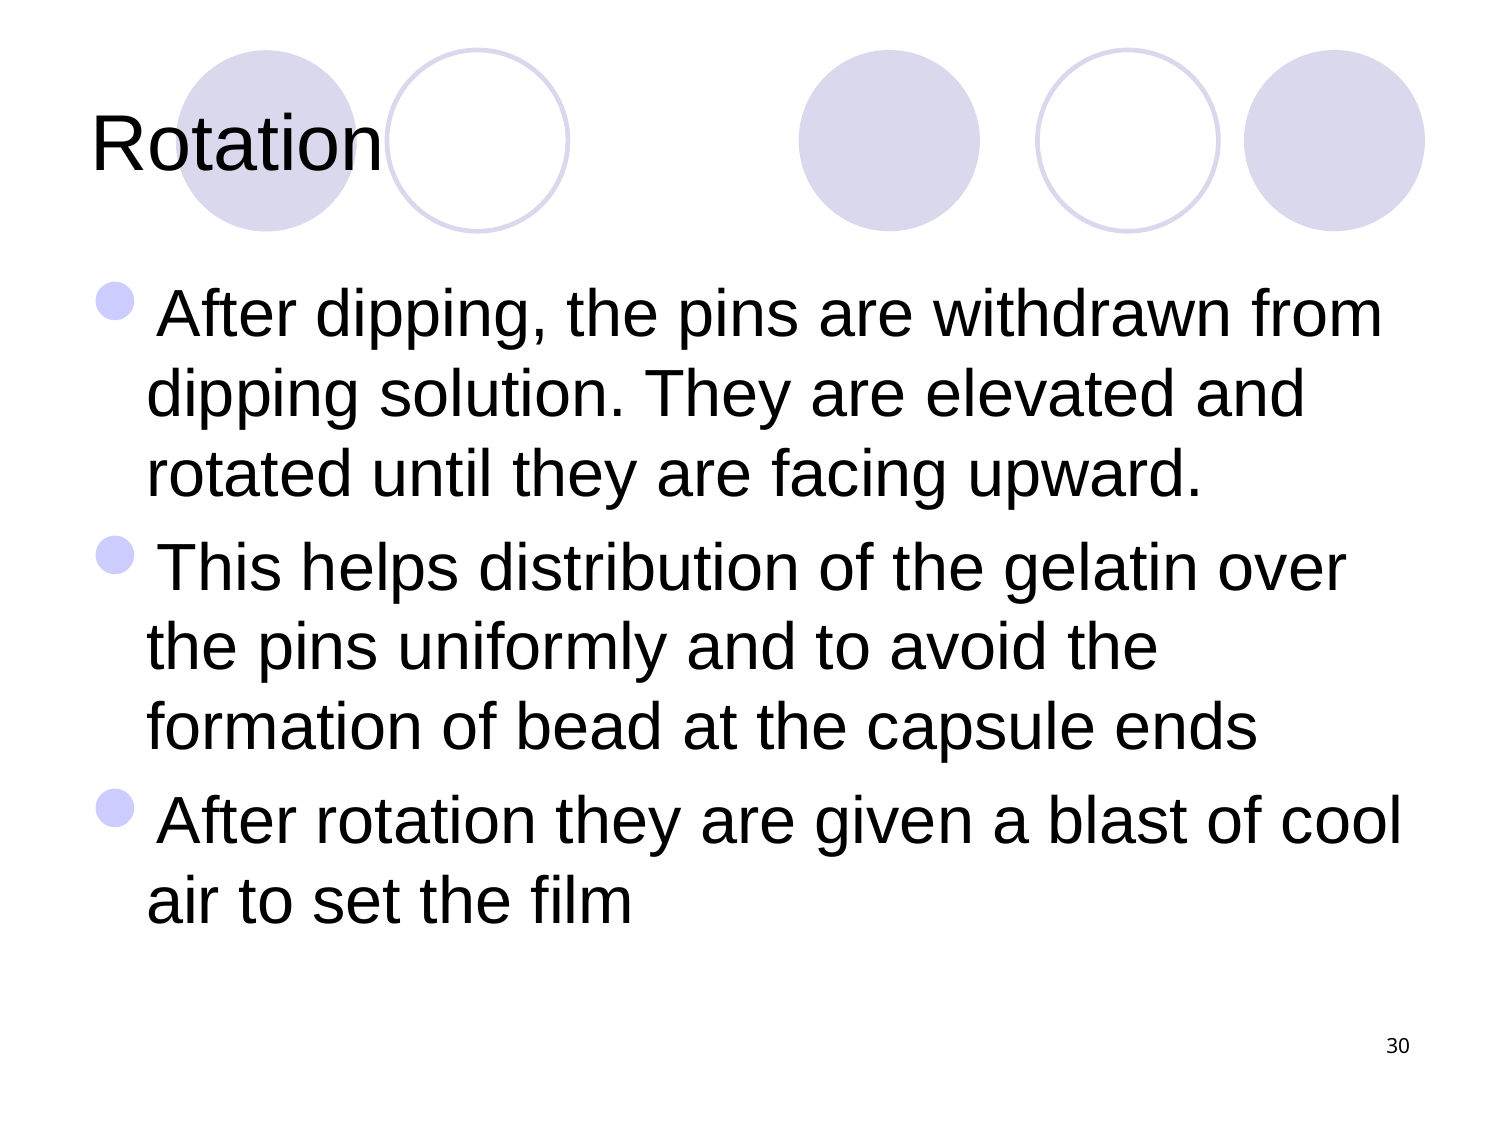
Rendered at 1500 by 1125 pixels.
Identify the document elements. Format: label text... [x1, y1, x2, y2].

slide_number 30 [1074, 1024, 1426, 1101]
title Rotation [75, 45, 1425, 233]
list After dipping, the pins are withdrawn from dipping solution. They are elevated and rotated until they are facing upward. This helps distribution of the gelatin over the pins uniformly and to avoid the formation of bead at the capsule ends After rotation they are given a blast of cool air to set the film [75, 262, 1425, 1006]
